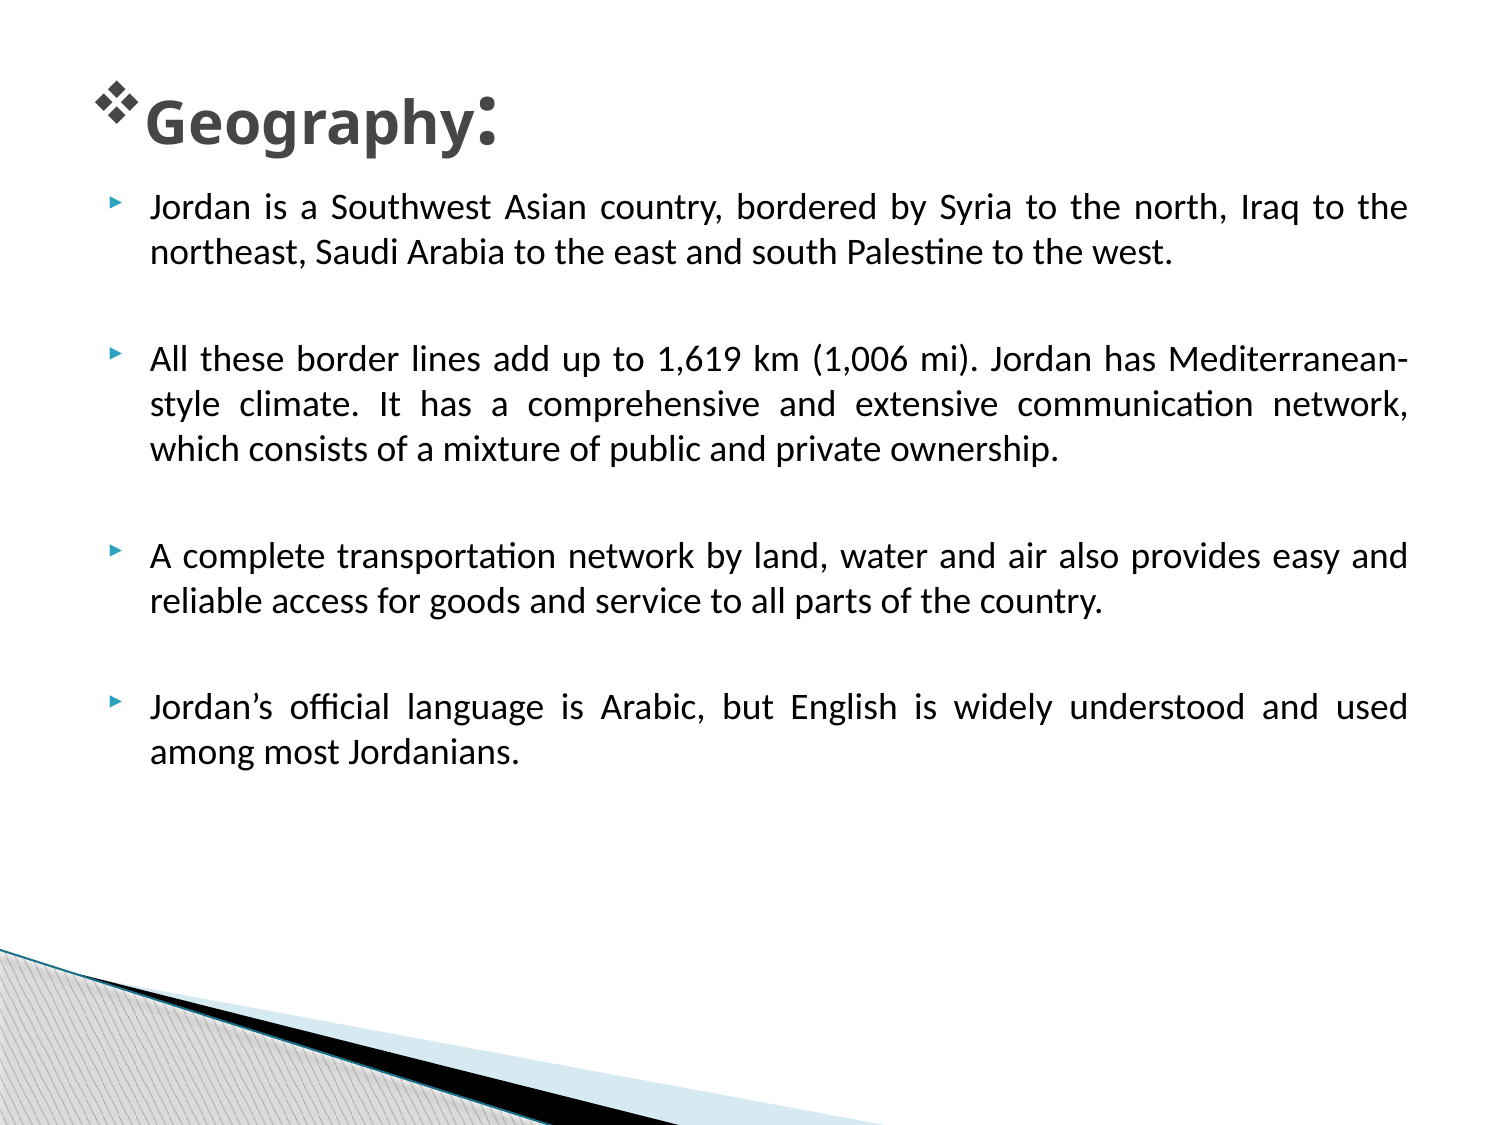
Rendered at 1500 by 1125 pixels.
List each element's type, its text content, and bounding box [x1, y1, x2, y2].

title Geography: [75, 45, 1425, 175]
list Jordan is a Southwest Asian country, bordered by Syria to the north, Iraq to the northeast, Saudi Arabia to the east and south Palestine to the west. All these border lines add up to 1,619 km (1,006 mi). Jordan has Mediterranean- style climate. It has a comprehensive and extensive communication network, which consists of a mixture of public and private ownership. A complete transportation network by land, water and air also provides easy and reliable access for goods and service to all parts of the country. Jordan’s official language is Arabic, but English is widely understood and used among most Jordanians. [75, 175, 1425, 986]
